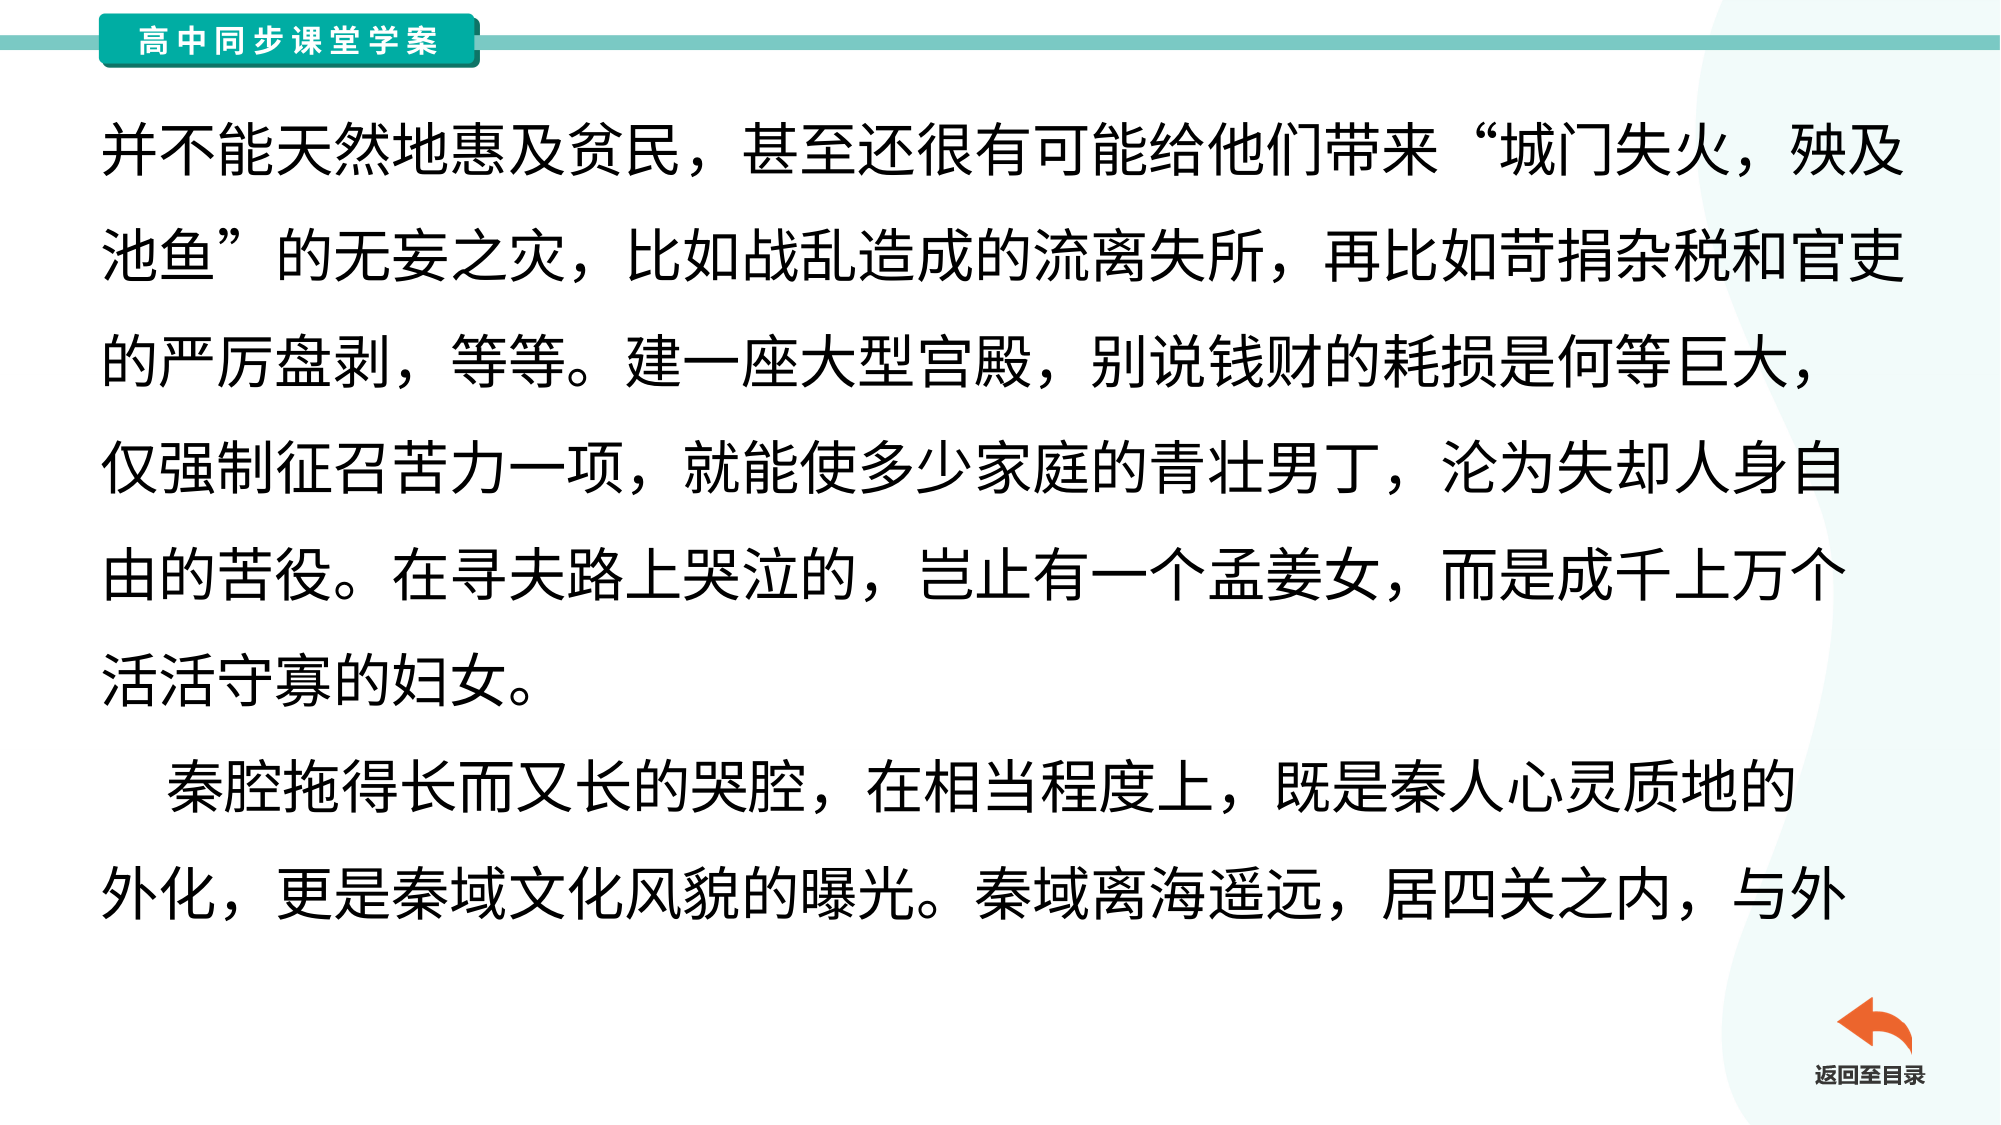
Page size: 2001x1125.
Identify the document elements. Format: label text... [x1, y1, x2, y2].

text_box 并不能天然地惠及贫民，甚至还很有可能给他们带来“城门失火，殃及 池鱼”的无妄之灾，比如战乱造成的流离失所，再比如苛捐杂税和官吏 的严厉盘剥，等等。建一座大型宫殿，别说钱财的耗损是何等巨大， 仅强制征召苦力一项，就能使多少家庭的青壮男丁，沦为失却人身自 由的苦役。在寻夫路上哭泣的，岂止有一个孟姜女，而是成千上万个 活活守寡的妇女。 秦腔拖得长而又长的哭腔，在相当程度上，既是秦人心灵质地的 外化，更是秦域文化风貌的曝光。秦域离海遥远，居四关之内，与外 [100, 76, 1899, 927]
picture [0, 0, 2000, 1125]
